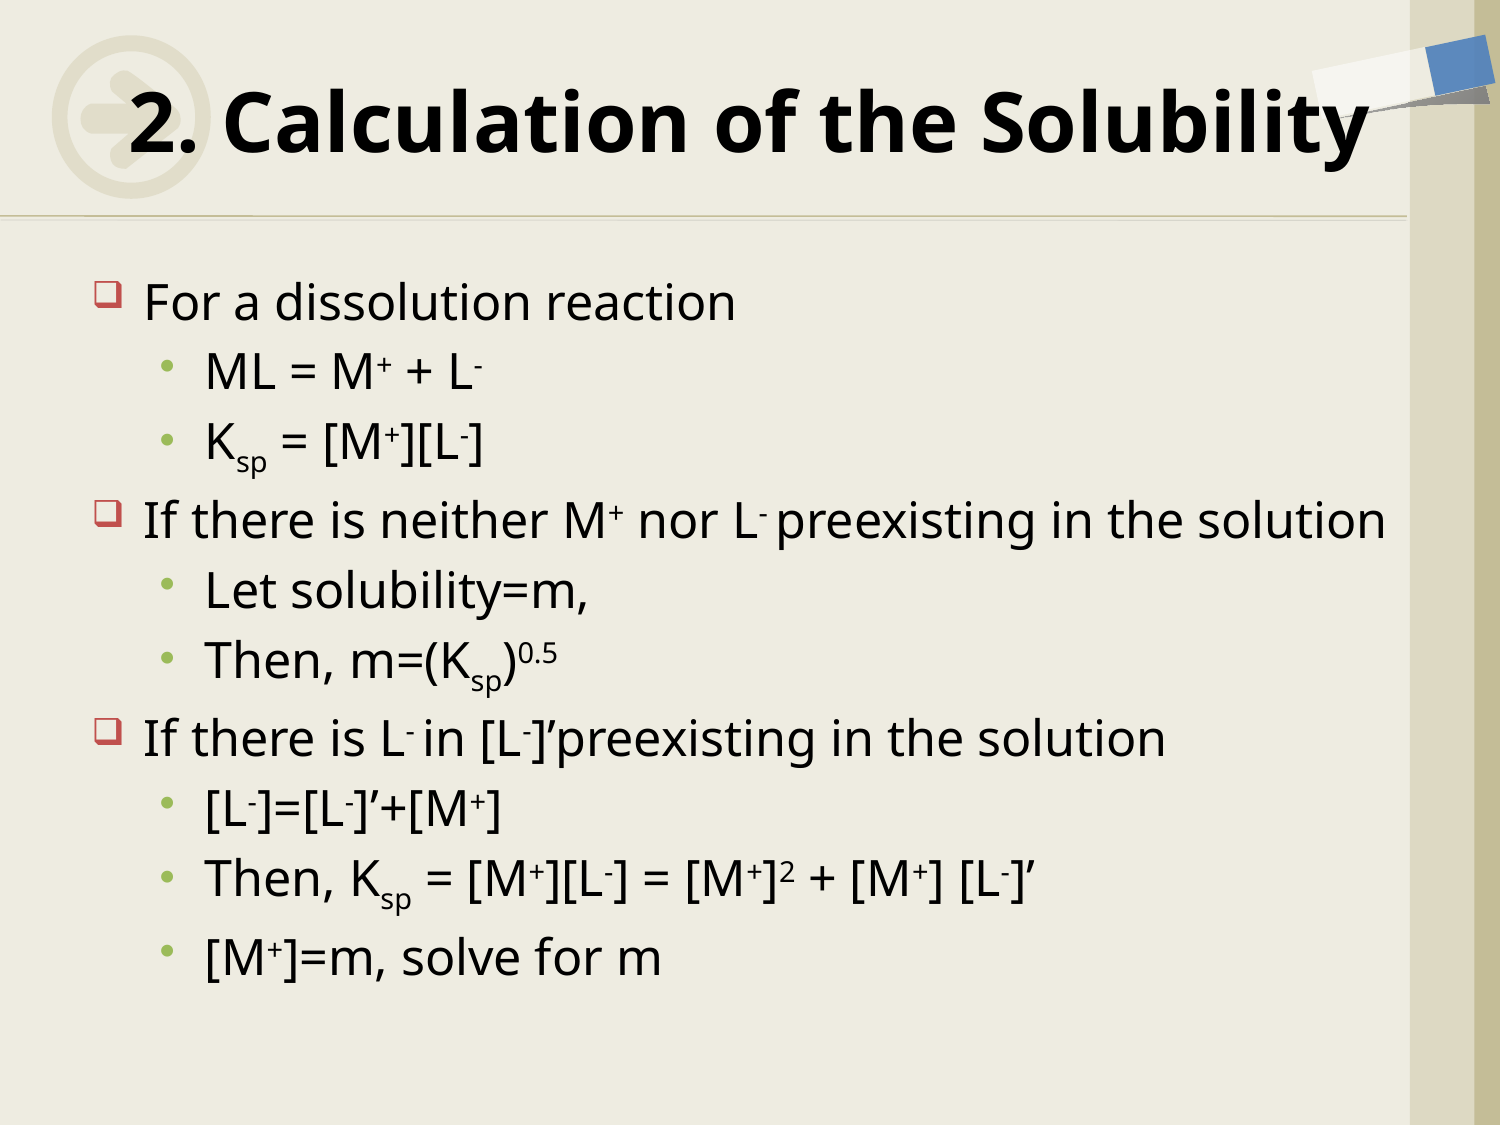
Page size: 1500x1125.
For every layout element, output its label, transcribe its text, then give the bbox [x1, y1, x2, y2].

list For a dissolution reaction ML = M+ + L- Ksp = [M+][L-] If there is neither M+ nor L- preexisting in the solution Let solubility=m, Then, m=(Ksp)0.5 If there is L- in [L-]’preexisting in the solution [L-]=[L-]’+[M+] Then, Ksp = [M+][L-] = [M+]2 + [M+] [L-]’ [M+]=m, solve for m [76, 262, 1407, 1005]
title 2. Calculation of the Solubility [75, 24, 1425, 213]
